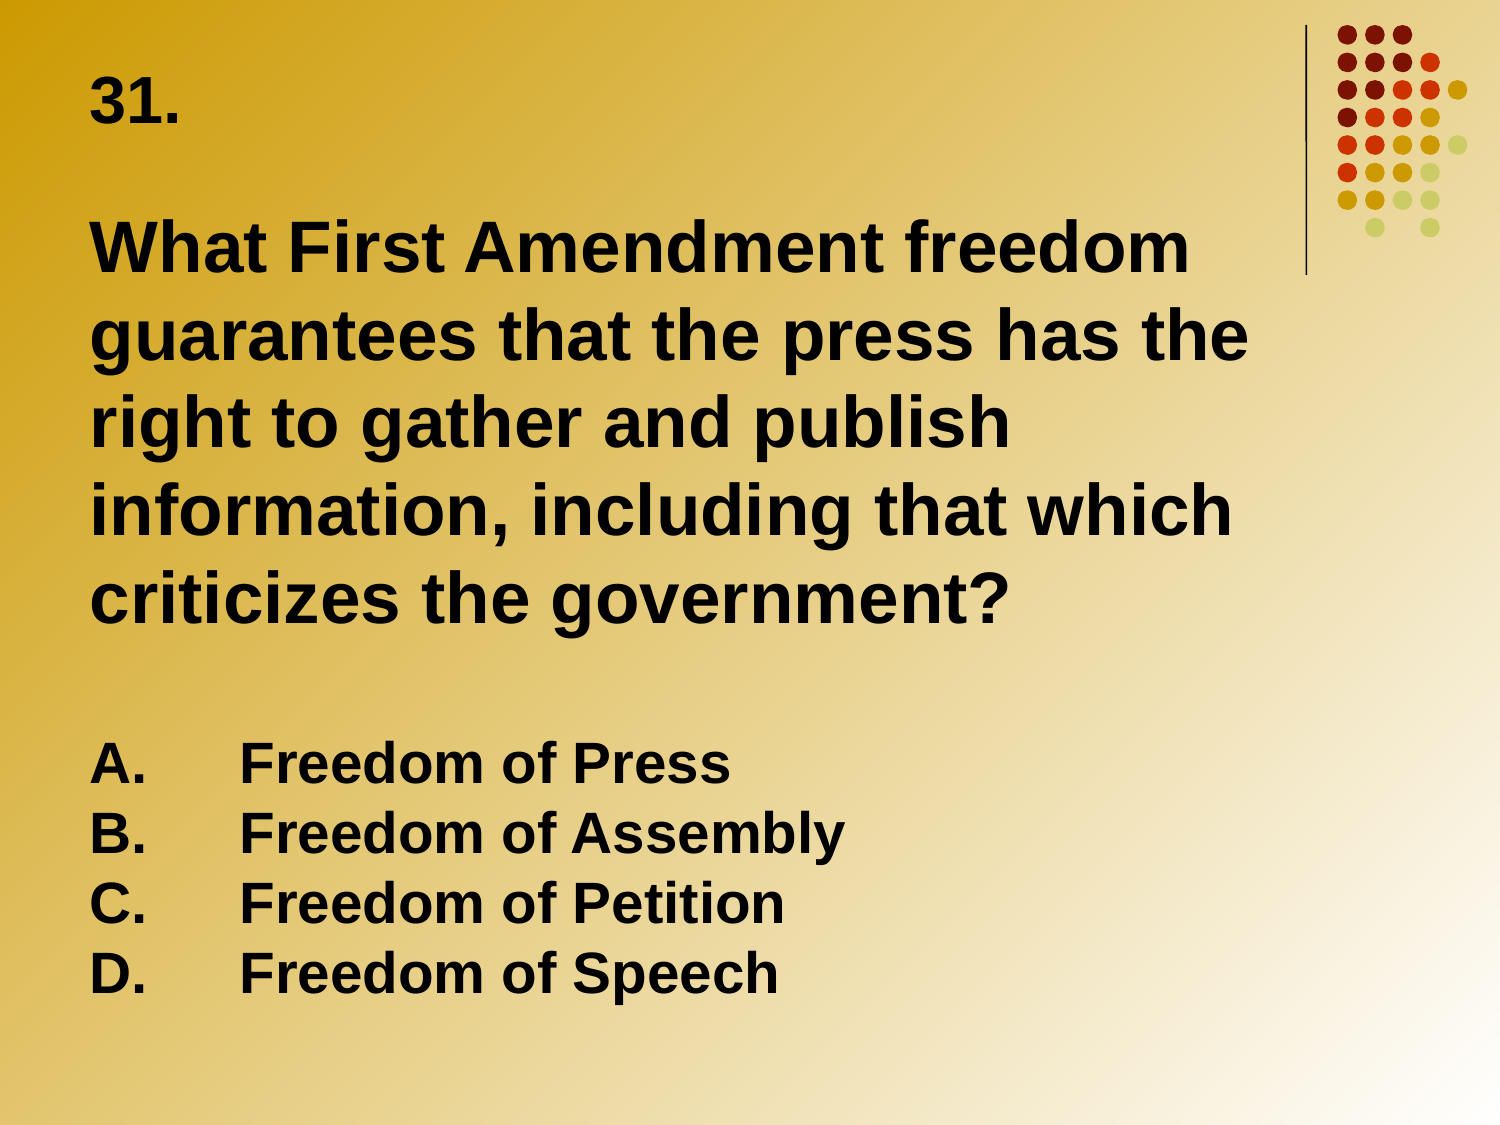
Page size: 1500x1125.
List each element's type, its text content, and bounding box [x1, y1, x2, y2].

text_box 31. [74, 49, 225, 145]
text_box What First Amendment freedom guarantees that the press has the right to gather and publish information, including that which criticizes the government? A. Freedom of Press B. Freedom of Assembly C. Freedom of Petition D. Freedom of Speech [75, 799, 1313, 1013]
